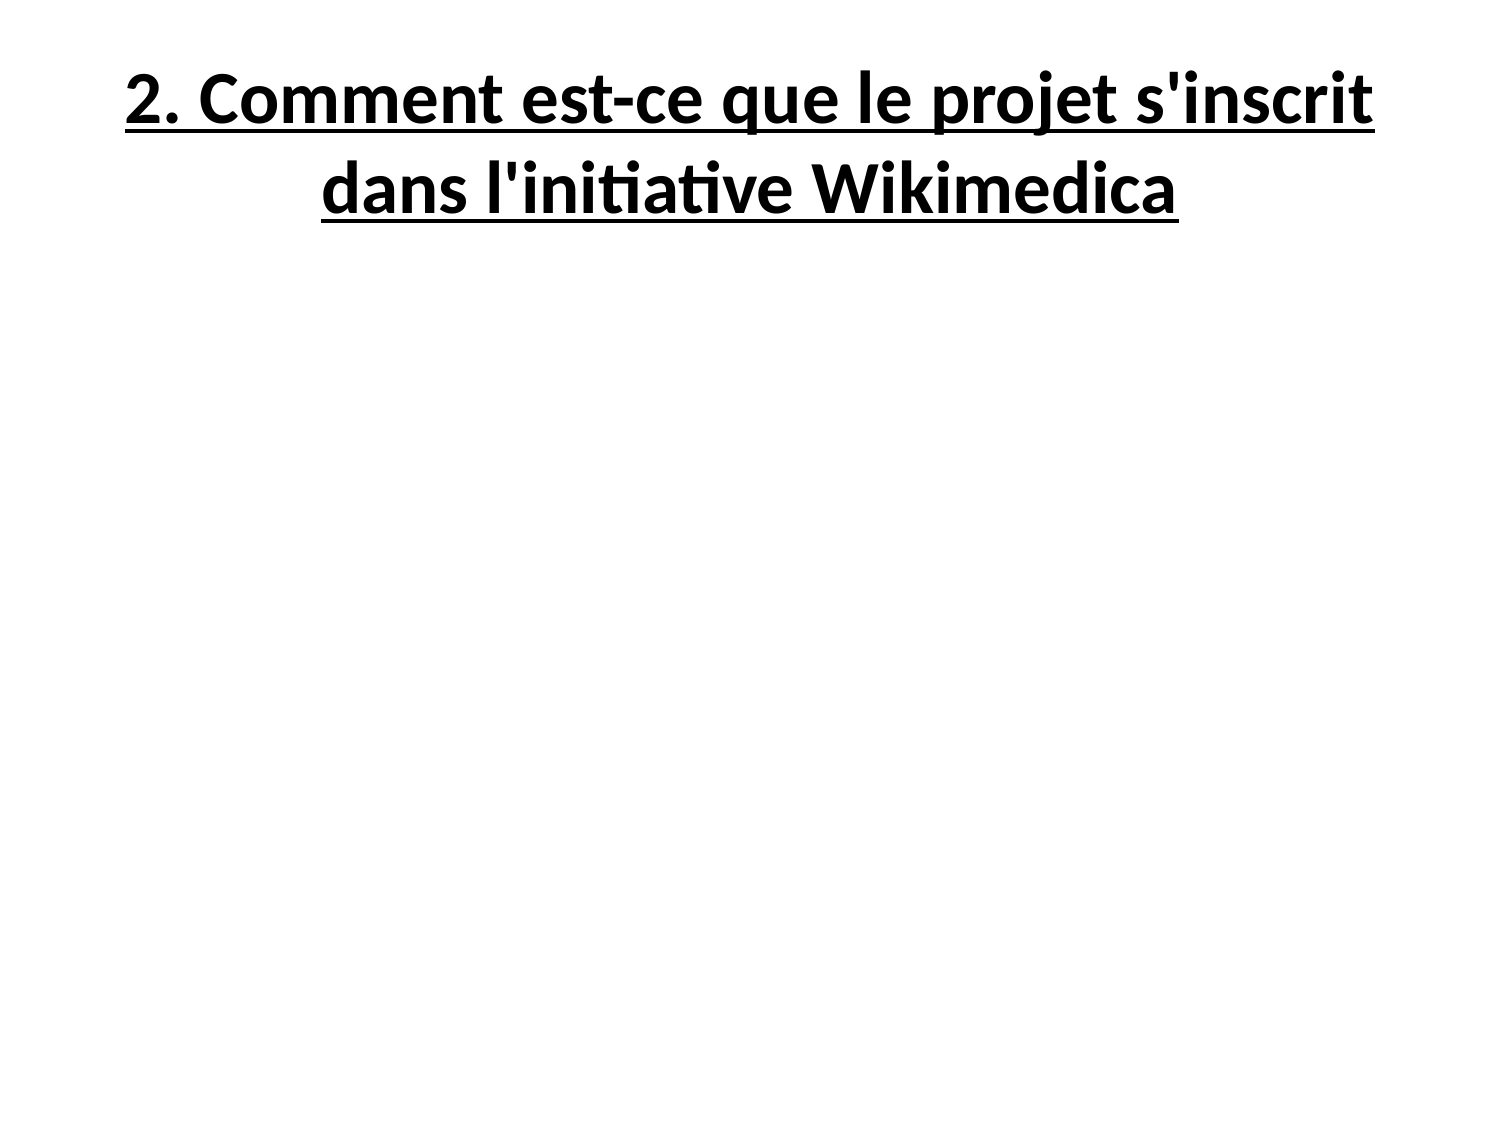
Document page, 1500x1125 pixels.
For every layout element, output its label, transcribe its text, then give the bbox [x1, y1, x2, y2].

title 2. Comment est-ce que le projet s'inscrit dans l'initiative Wikimedica [75, 45, 1425, 233]
